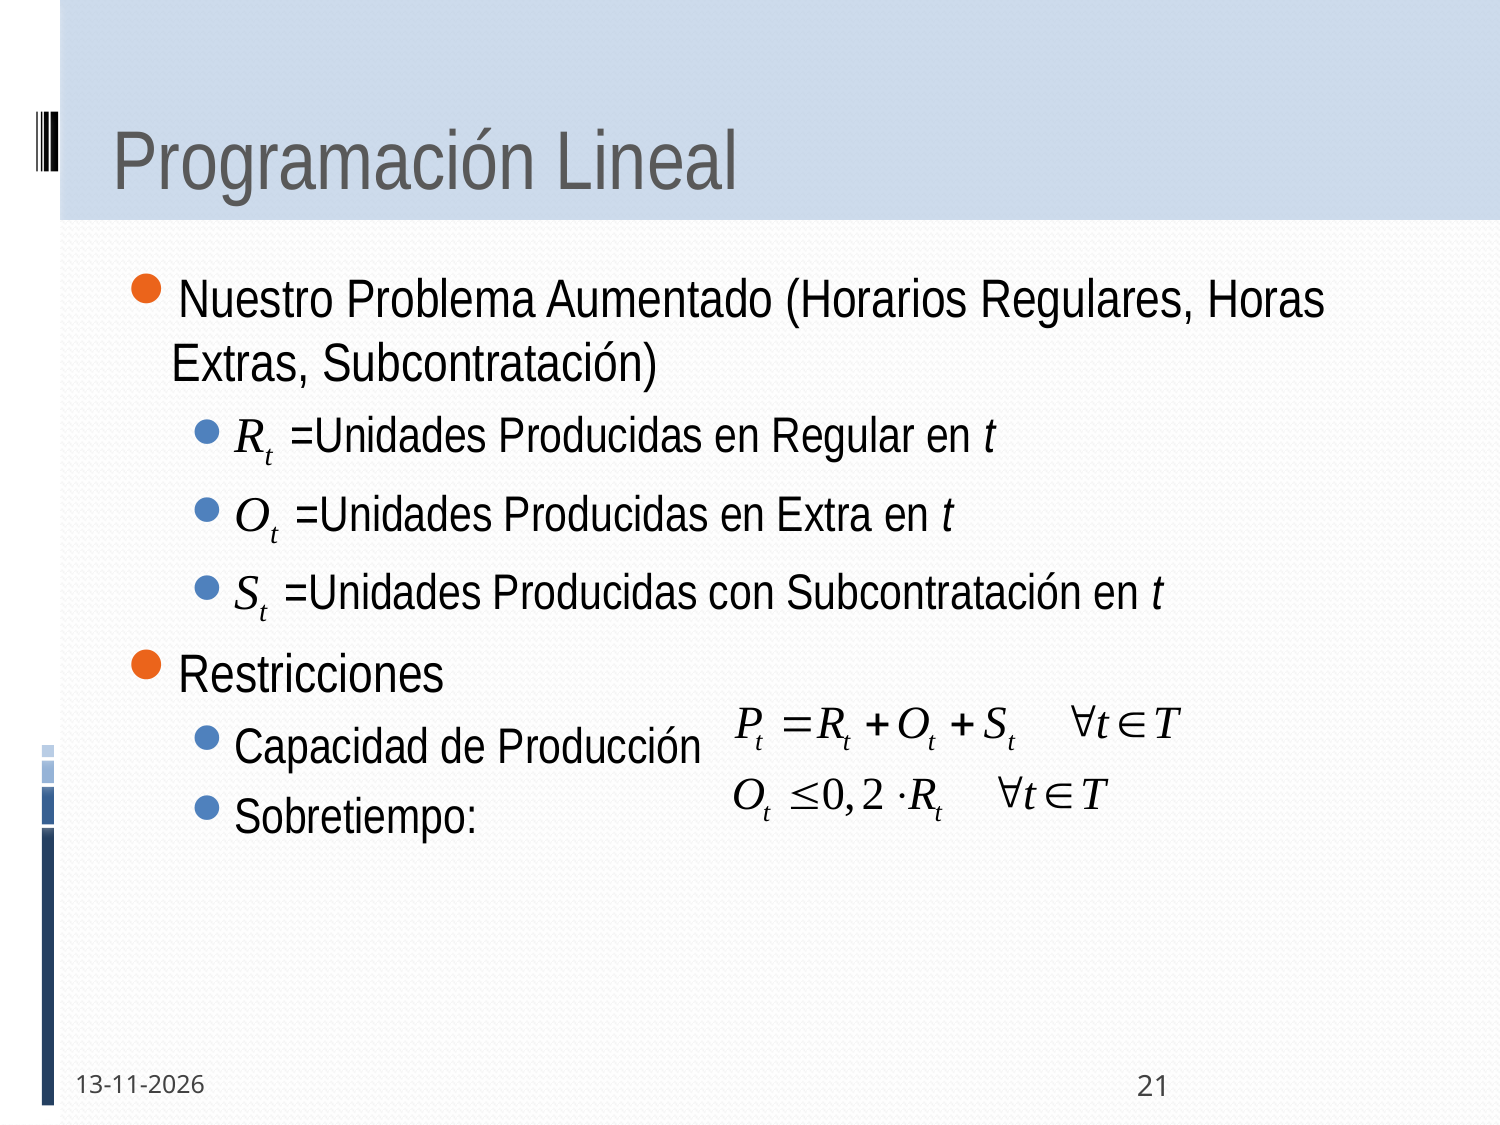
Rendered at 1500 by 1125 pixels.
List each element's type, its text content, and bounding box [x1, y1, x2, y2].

slide_number 21 [1045, 1046, 1171, 1107]
list Nuestro Problema Aumentado (Horarios Regulares, Horas Extras, Subcontratación) Rt =Unidades Producidas en Regular en t Ot =Unidades Producidas en Extra en t St =Unidades Producidas con Subcontratación en t Restricciones Capacidad de Producción Sobretiempo: [111, 255, 1436, 1038]
title Programación Lineal [111, 18, 1436, 207]
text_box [726, 763, 1120, 833]
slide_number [75, 1042, 243, 1103]
table_cell N= Número de no cumplidos X= Número de sobreventas [720, 694, 1197, 845]
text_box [726, 692, 1193, 762]
